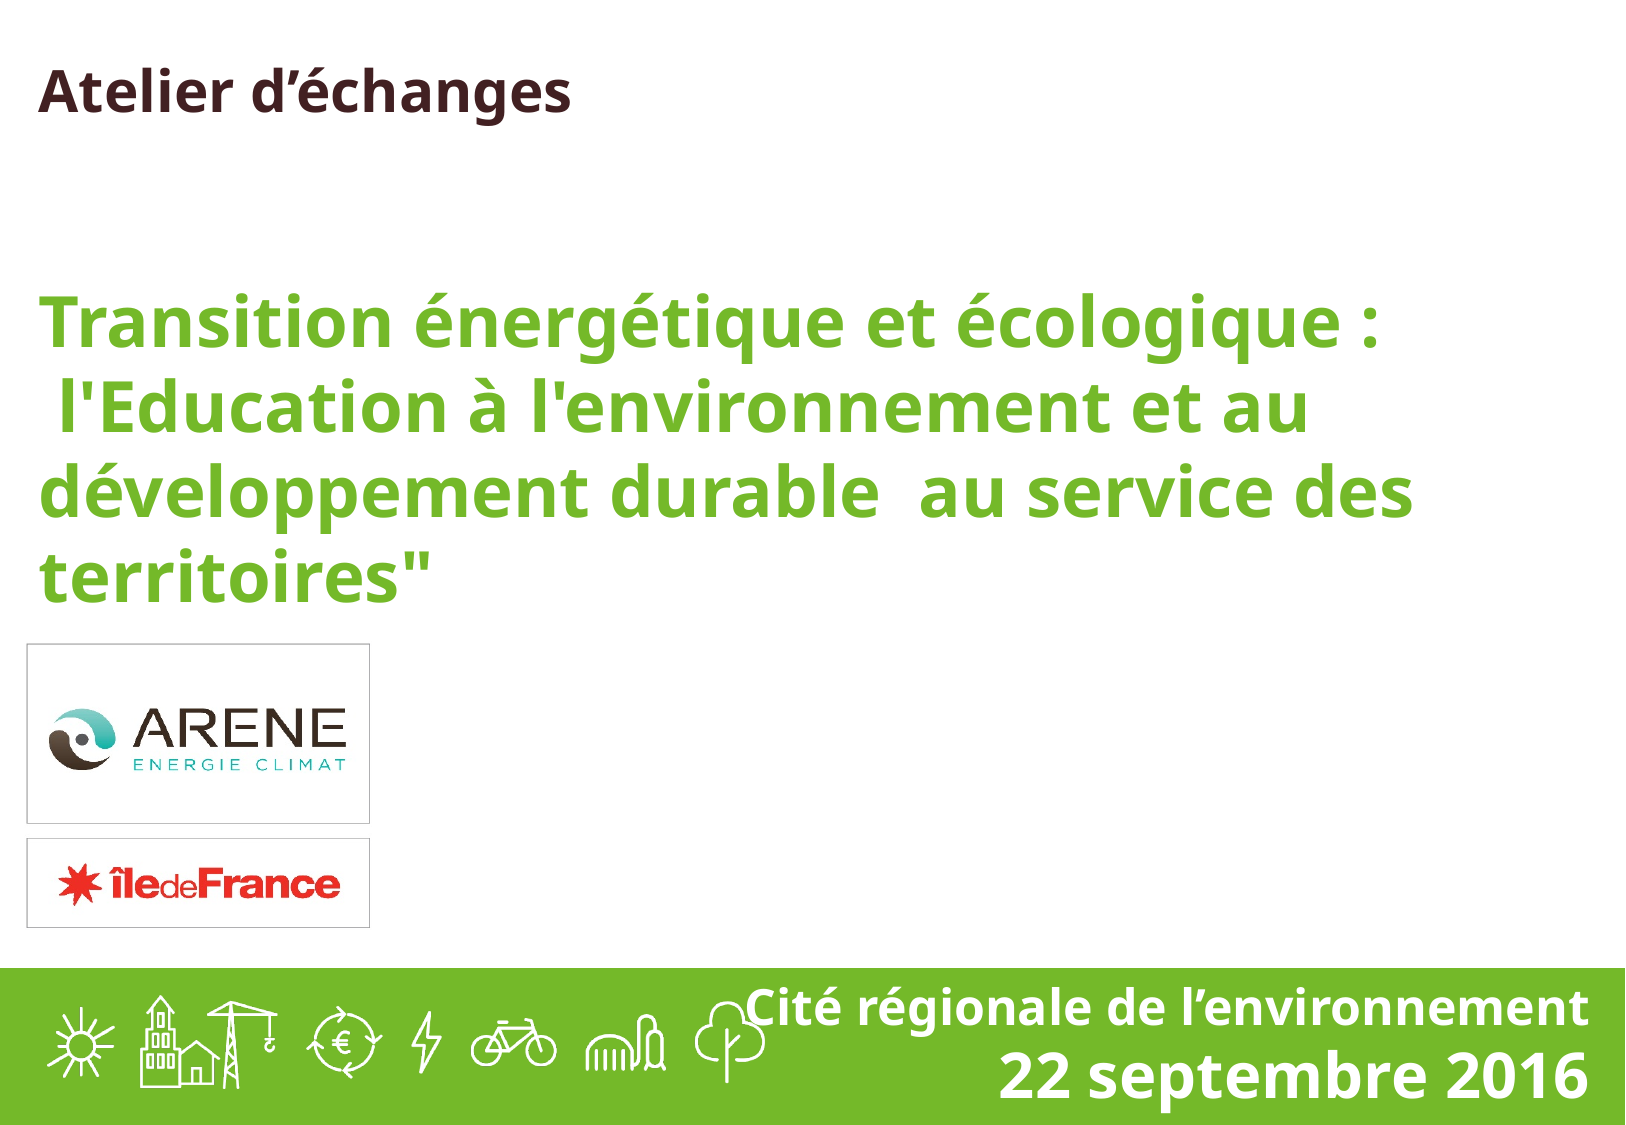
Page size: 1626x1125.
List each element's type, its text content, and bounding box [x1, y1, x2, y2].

text_box Cité régionale de l’environnement 22 septembre 2016 [441, 967, 1606, 1119]
picture [24, 641, 372, 930]
picture [47, 995, 441, 1089]
text_box Atelier d’échanges [24, 46, 1595, 133]
text_box Transition énergétique et écologique : l'Education à l'environnement et au développement durable au service des territoires" [24, 269, 1571, 603]
